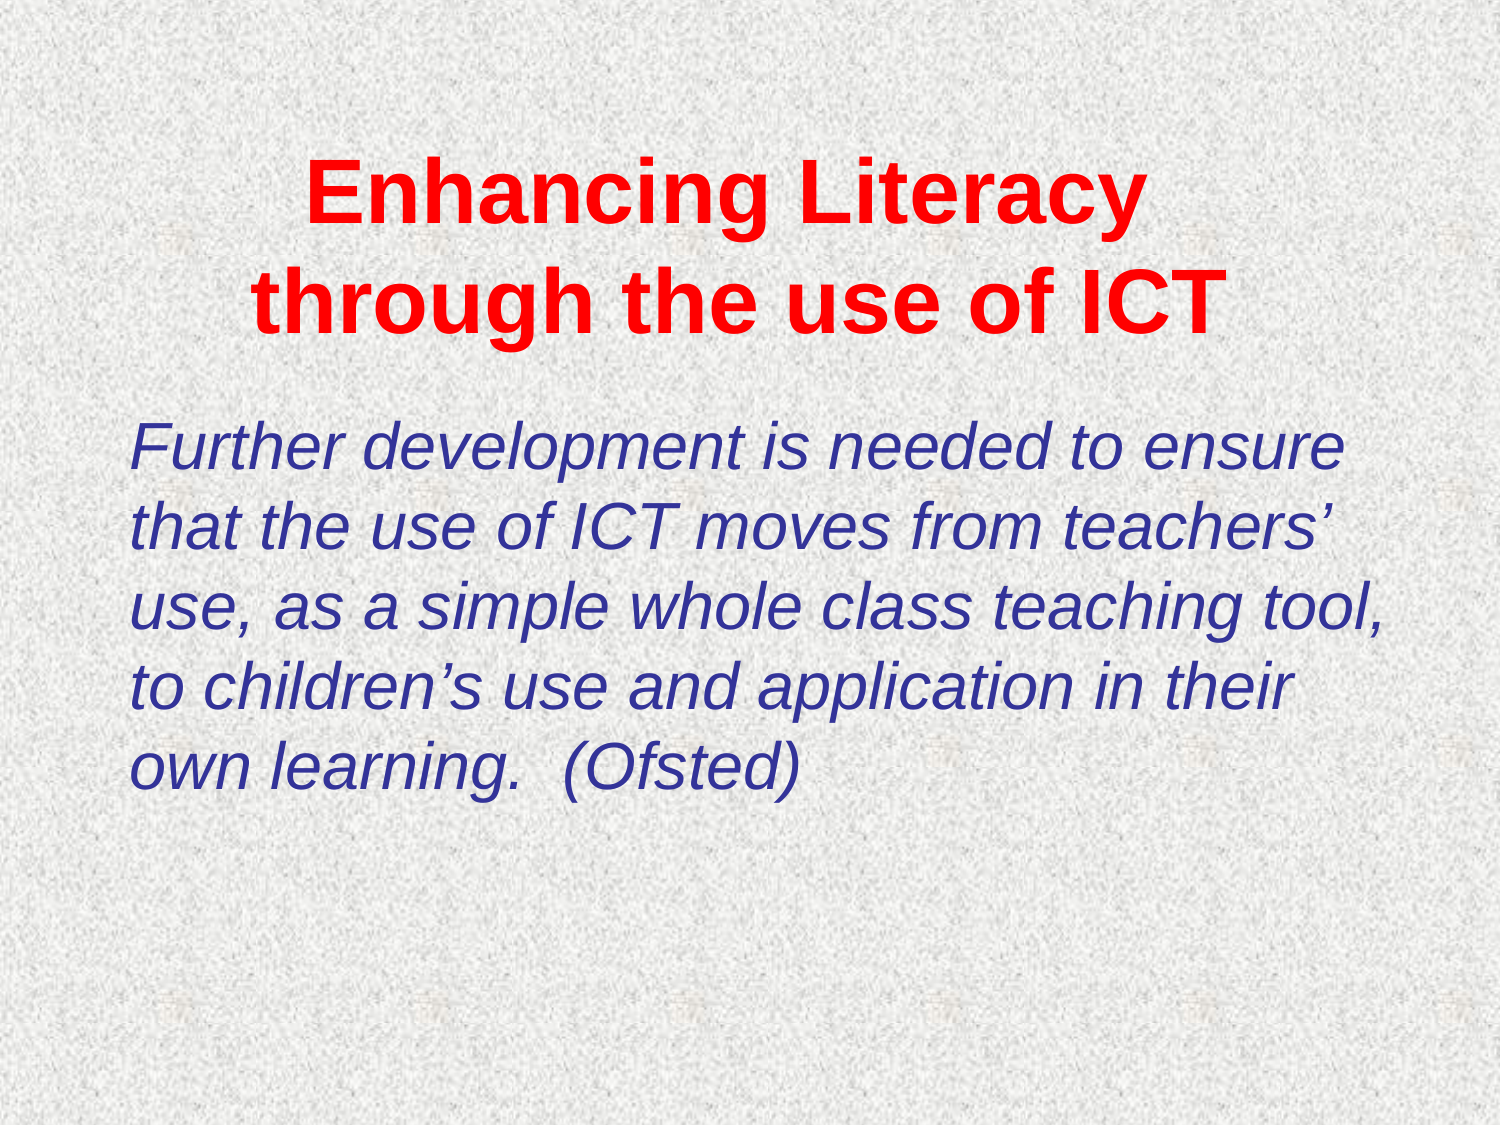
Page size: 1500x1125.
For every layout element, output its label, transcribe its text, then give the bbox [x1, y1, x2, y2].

list Further development is needed to ensure that the use of ICT moves from teachers’ use, as a simple whole class teaching tool, to children’s use and application in their own learning. (Ofsted) [64, 396, 1444, 1039]
title Enhancing Literacy through the use of ICT [52, 133, 1428, 351]
picture [0, 0, 1500, 1125]
